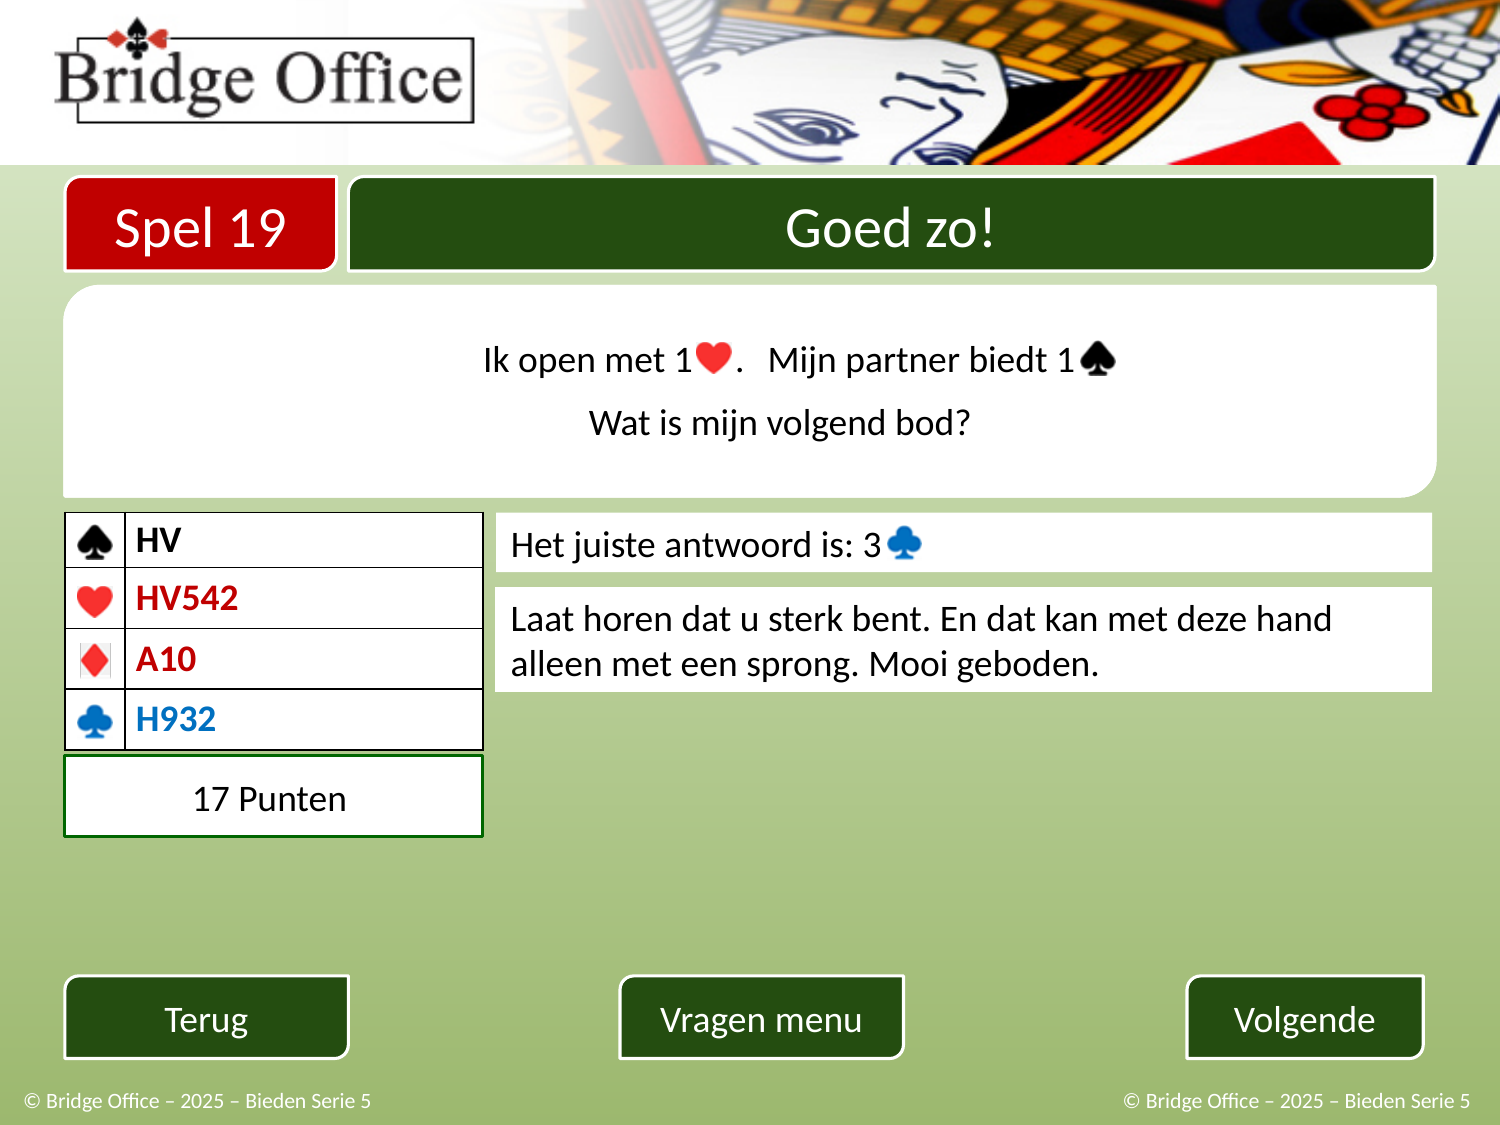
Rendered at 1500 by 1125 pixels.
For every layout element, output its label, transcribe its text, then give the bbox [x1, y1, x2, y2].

picture [77, 585, 114, 618]
text_box Het juiste antwoord is: 3 [496, 512, 1433, 573]
picture [77, 643, 114, 679]
text_box [63, 284, 1437, 498]
picture [77, 524, 114, 561]
text_box © Bridge Office – 2025 – Bieden Serie 5 [8, 1079, 393, 1121]
text_box 17 Punten [63, 754, 484, 838]
table_cell [66, 629, 124, 688]
picture [696, 342, 766, 374]
picture [1079, 340, 1137, 376]
table_cell [66, 568, 124, 628]
text_box Mijn partner biedt 1 . [752, 327, 1151, 387]
text_box Spel 19 [63, 178, 339, 273]
table_cell H932 [126, 690, 482, 749]
text_box Terug [63, 974, 350, 1061]
text_box © Bridge Office – 2025 – Bieden Serie 5 [1107, 1079, 1500, 1121]
picture [886, 525, 923, 561]
text_box Vragen menu [618, 974, 906, 1061]
text_box Goed zo! [346, 178, 1437, 273]
text_box Wat is mijn volgend bod? [573, 390, 995, 451]
picture [0, 0, 1500, 166]
table_header [66, 513, 124, 567]
table_header HV [126, 513, 482, 567]
text_box Volgende [1185, 974, 1425, 1061]
table_cell HV542 [126, 568, 482, 628]
picture [77, 703, 114, 740]
text_box Ik open met 1 . [468, 327, 845, 388]
table_cell [66, 690, 124, 749]
table_cell A10 [126, 629, 482, 688]
text_box Laat horen dat u sterk bent. En dat kan met deze hand alleen met een sprong. Mooi geboden. [495, 587, 1432, 692]
